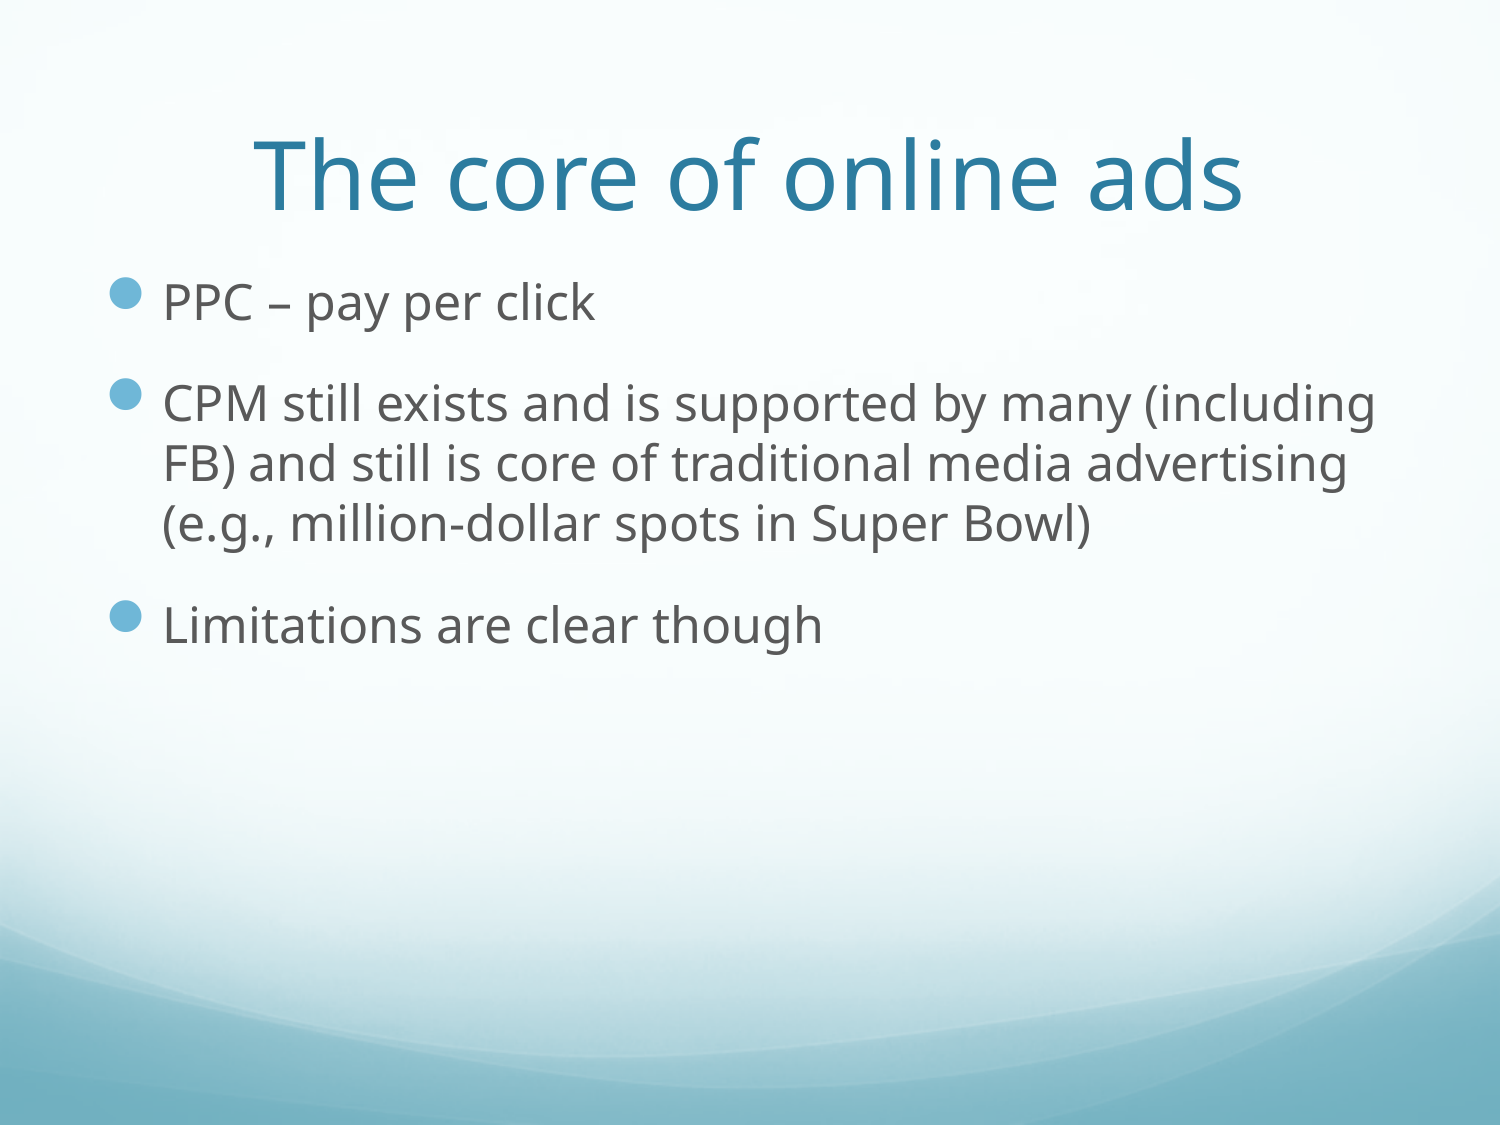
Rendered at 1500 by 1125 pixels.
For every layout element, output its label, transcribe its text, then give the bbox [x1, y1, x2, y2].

list PPC – pay per click CPM still exists and is supported by many (including FB) and still is core of traditional media advertising (e.g., million-dollar spots in Super Bowl) Limitations are clear though [90, 262, 1410, 975]
title The core of online ads [90, 17, 1410, 237]
